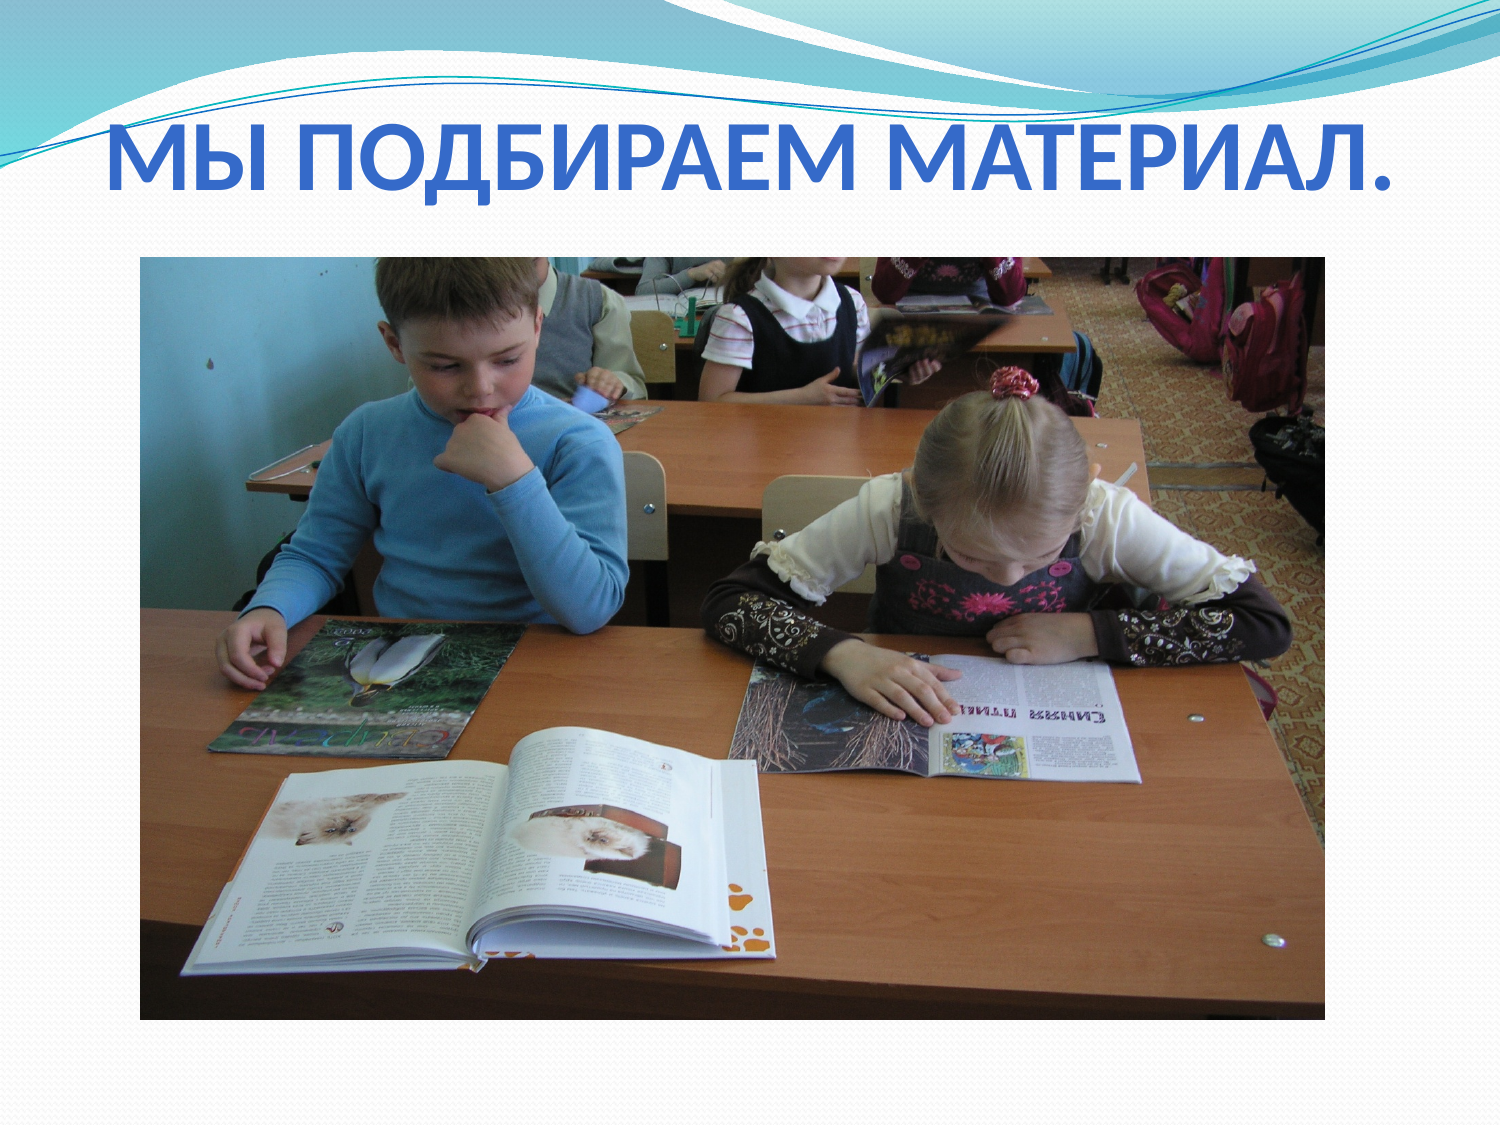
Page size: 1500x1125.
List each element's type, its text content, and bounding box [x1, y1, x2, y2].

title Мы подбираем материал. [75, 82, 1425, 211]
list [140, 257, 1325, 1020]
